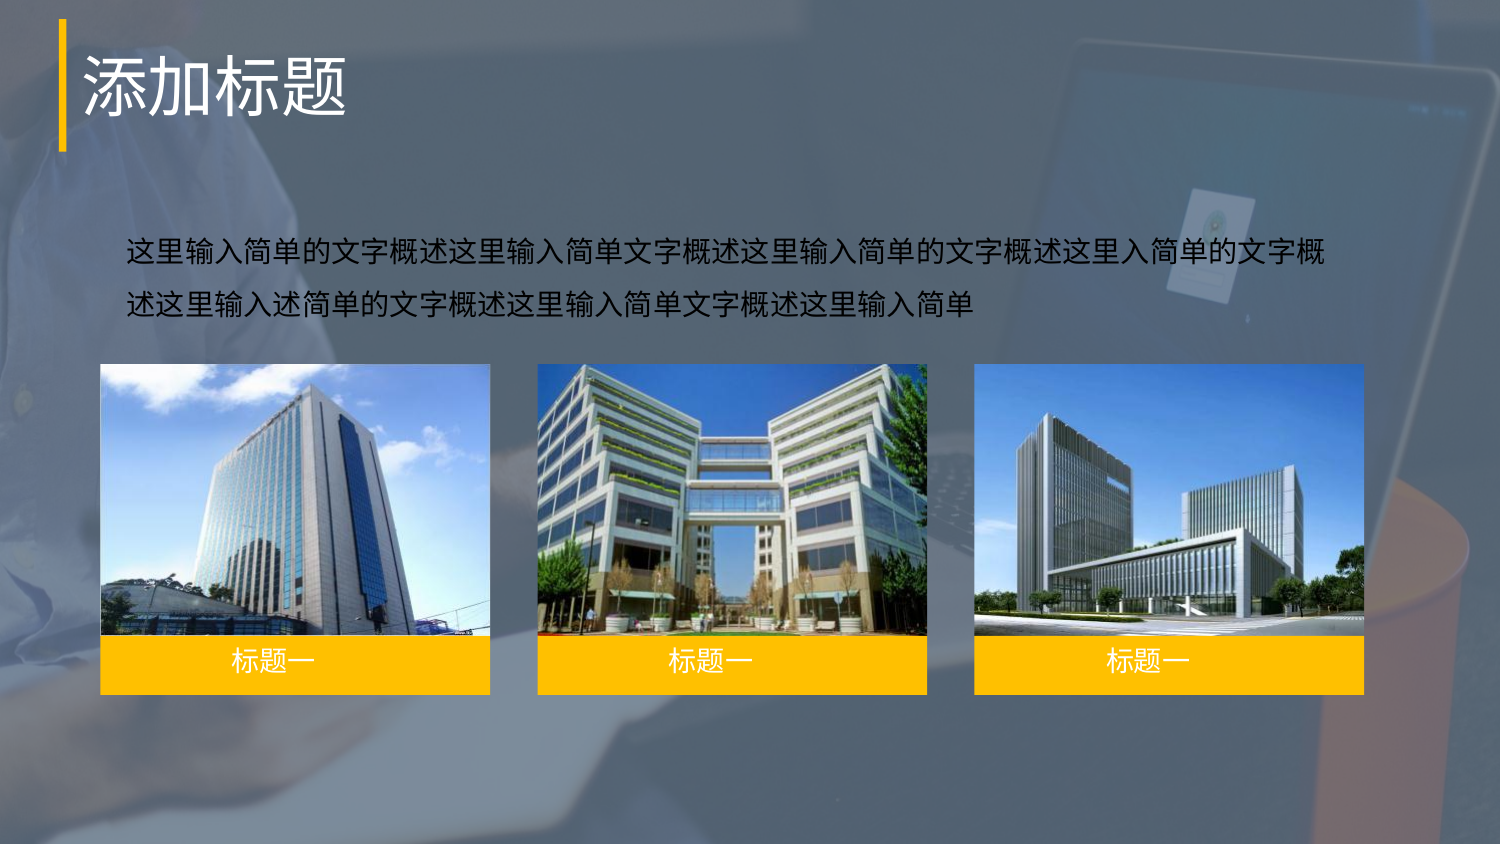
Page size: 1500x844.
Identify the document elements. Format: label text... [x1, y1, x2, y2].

text_box [100, 364, 491, 635]
text_box 这里输入简单的文字概述这里输入简单文字概述这里输入简单的文字概述这里入简单的文字概述这里输入述简单的文字概述这里输入简单文字概述这里输入简单 [111, 208, 1353, 329]
text_box 添加标题 [66, 37, 503, 133]
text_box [537, 635, 928, 695]
text_box [537, 364, 928, 635]
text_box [974, 635, 1365, 695]
text_box [974, 364, 1365, 635]
text_box [58, 18, 67, 153]
picture [0, 0, 1500, 844]
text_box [100, 635, 491, 695]
